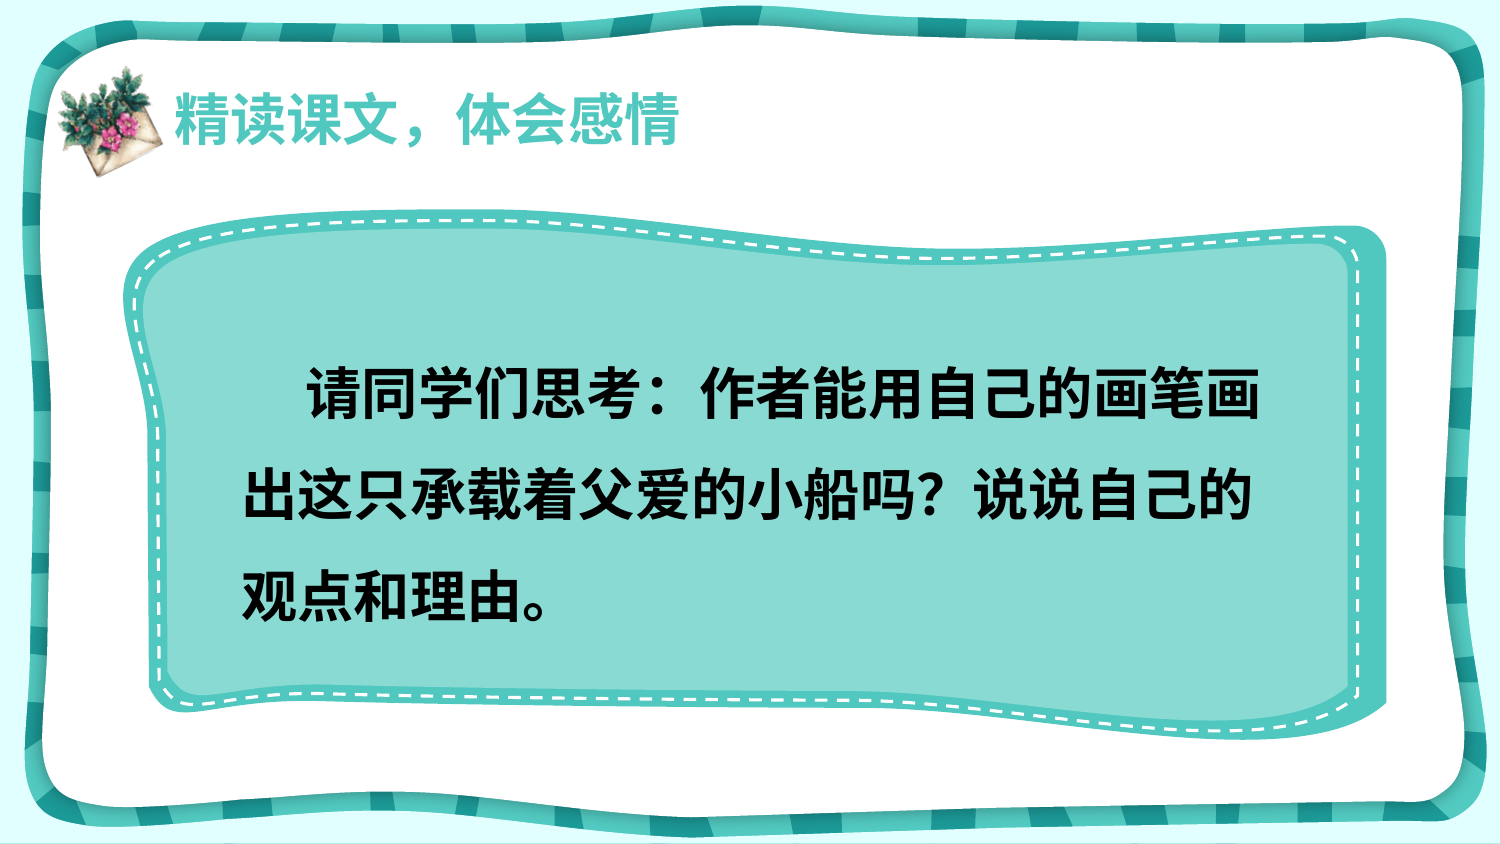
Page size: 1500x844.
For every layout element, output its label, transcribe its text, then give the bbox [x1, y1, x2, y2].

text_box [123, 209, 1387, 740]
text_box 精读课文，体会感情 [162, 86, 806, 159]
picture [9, 8, 162, 201]
